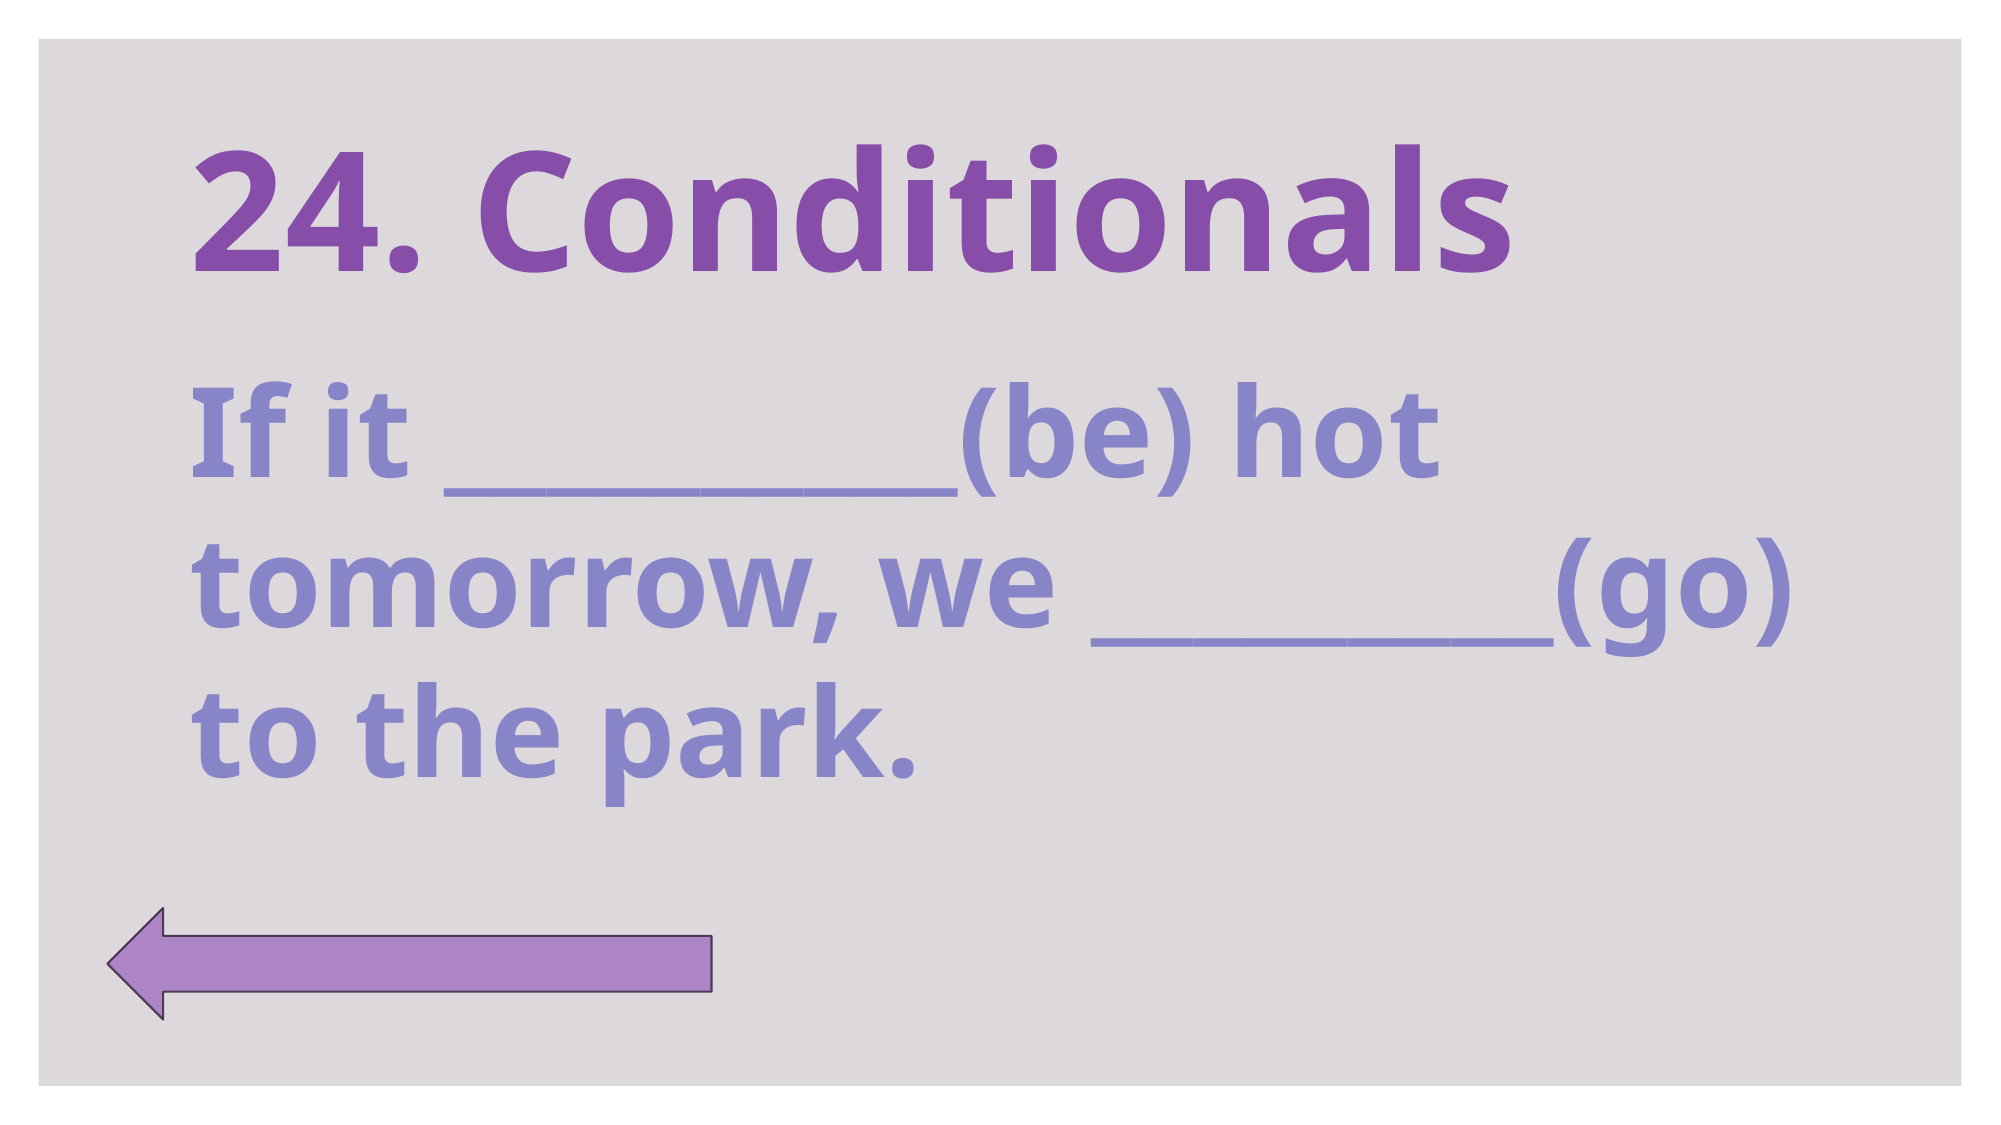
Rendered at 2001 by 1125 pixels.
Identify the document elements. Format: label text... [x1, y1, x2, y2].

text_box [106, 907, 713, 1021]
list If it __________(be) hot tomorrow, we _________(go) to the park. [174, 345, 1825, 990]
title 24. Conditionals [174, 105, 1825, 331]
